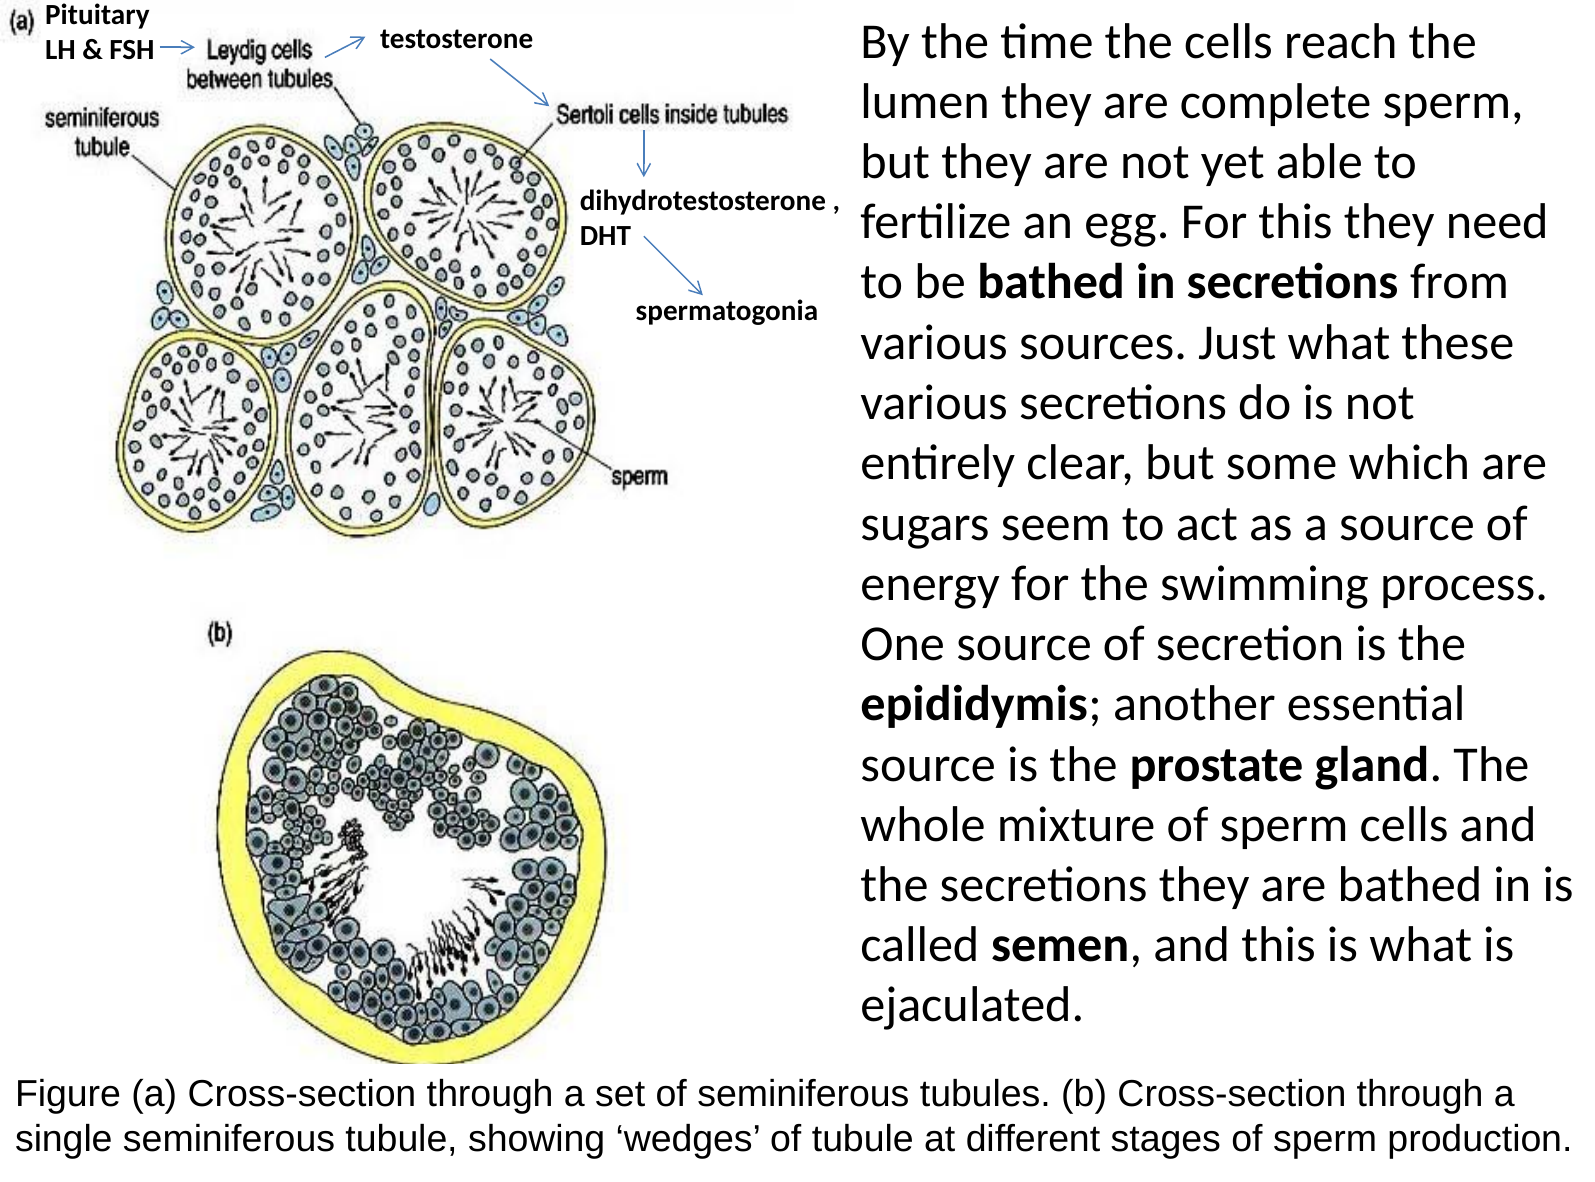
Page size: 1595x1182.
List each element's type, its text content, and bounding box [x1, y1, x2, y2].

text_box Figure (a) Cross-section through a set of seminiferous tubules. (b) Cross-section through a single seminiferous tubule, showing ‘wedges’ of tubule at different stages of sperm production. [0, 1061, 1595, 1167]
list By the time the cells reach the lumen they are complete sperm, but they are not yet able to fertilize an egg. For this they need to be bathed in secretions from various sources. Just what these various secretions do is not entirely clear, but some which are sugars seem to act as a source of energy for the swimming process. One source of secretion is the epididymis; another essential source is the prostate gland. The whole mixture of sperm cells and the secretions they are bathed in is called semen, and this is what is ejaculated. [844, 0, 1595, 1056]
text_box dihydrotestosterone , DHT [798, 173, 856, 259]
text_box spermatogonia [798, 283, 834, 334]
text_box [489, 58, 550, 107]
picture [0, 0, 794, 1064]
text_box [324, 36, 365, 58]
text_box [643, 235, 704, 296]
